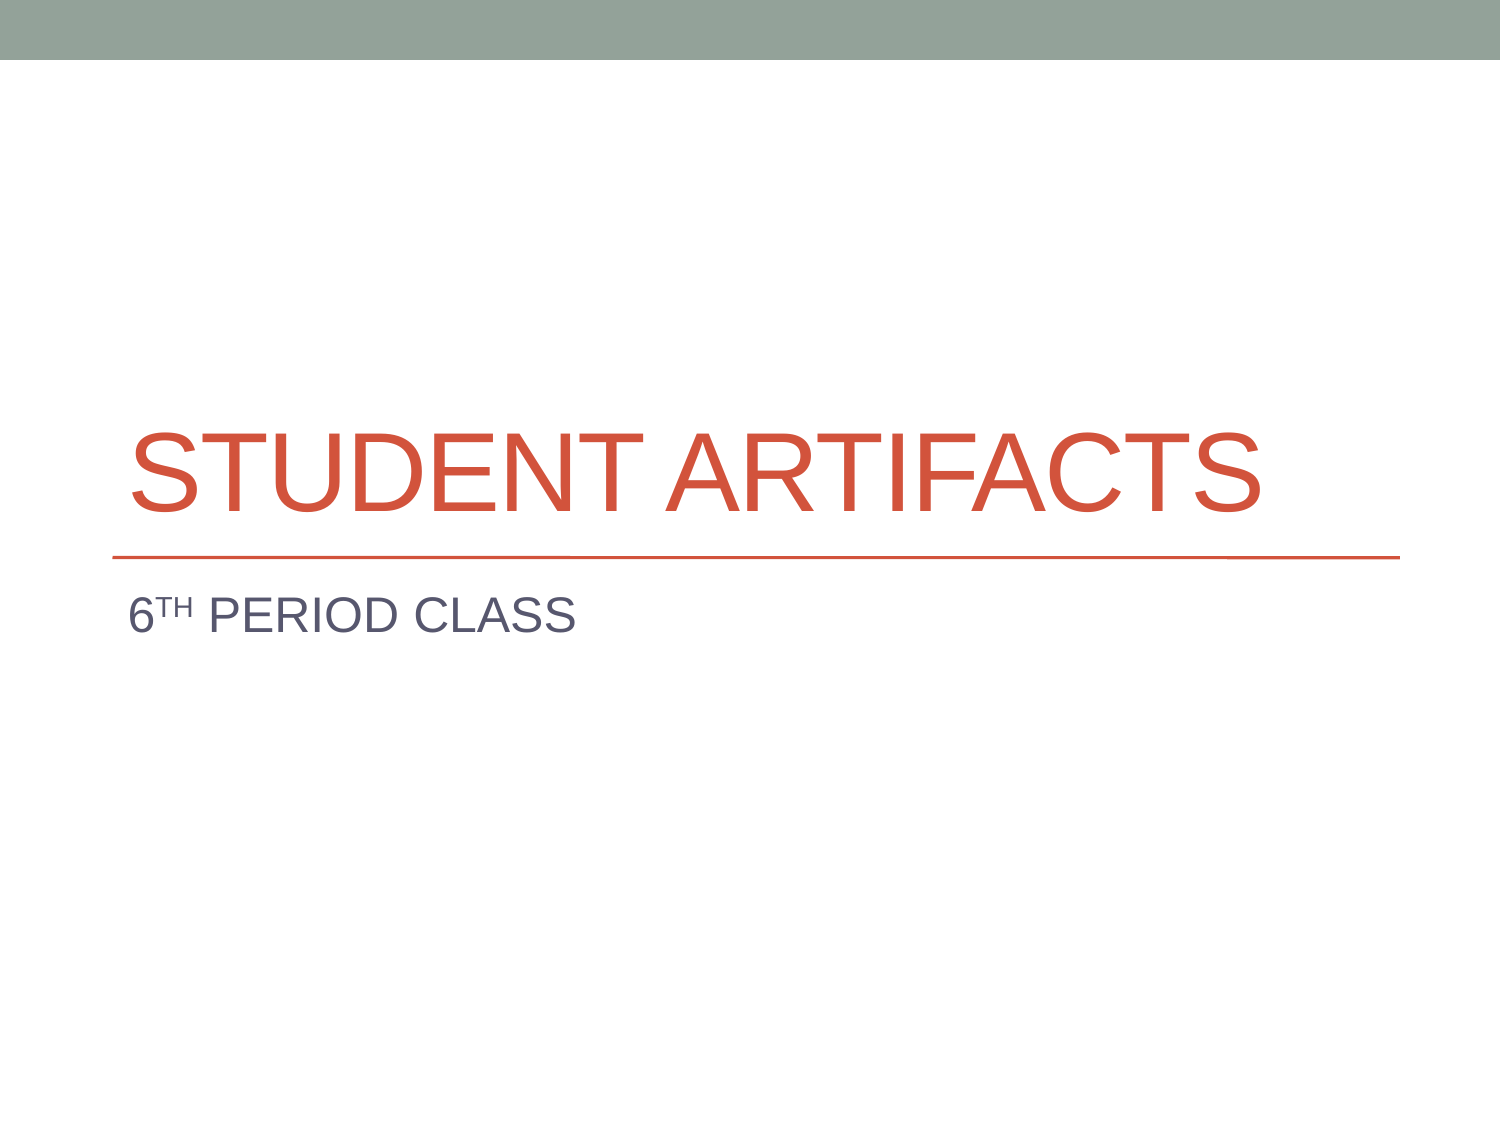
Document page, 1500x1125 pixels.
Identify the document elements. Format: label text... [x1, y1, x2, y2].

subtitle 6TH PERIOD CLASS [112, 575, 1163, 863]
title STUDENT ARTIFACTS [112, 224, 1400, 542]
